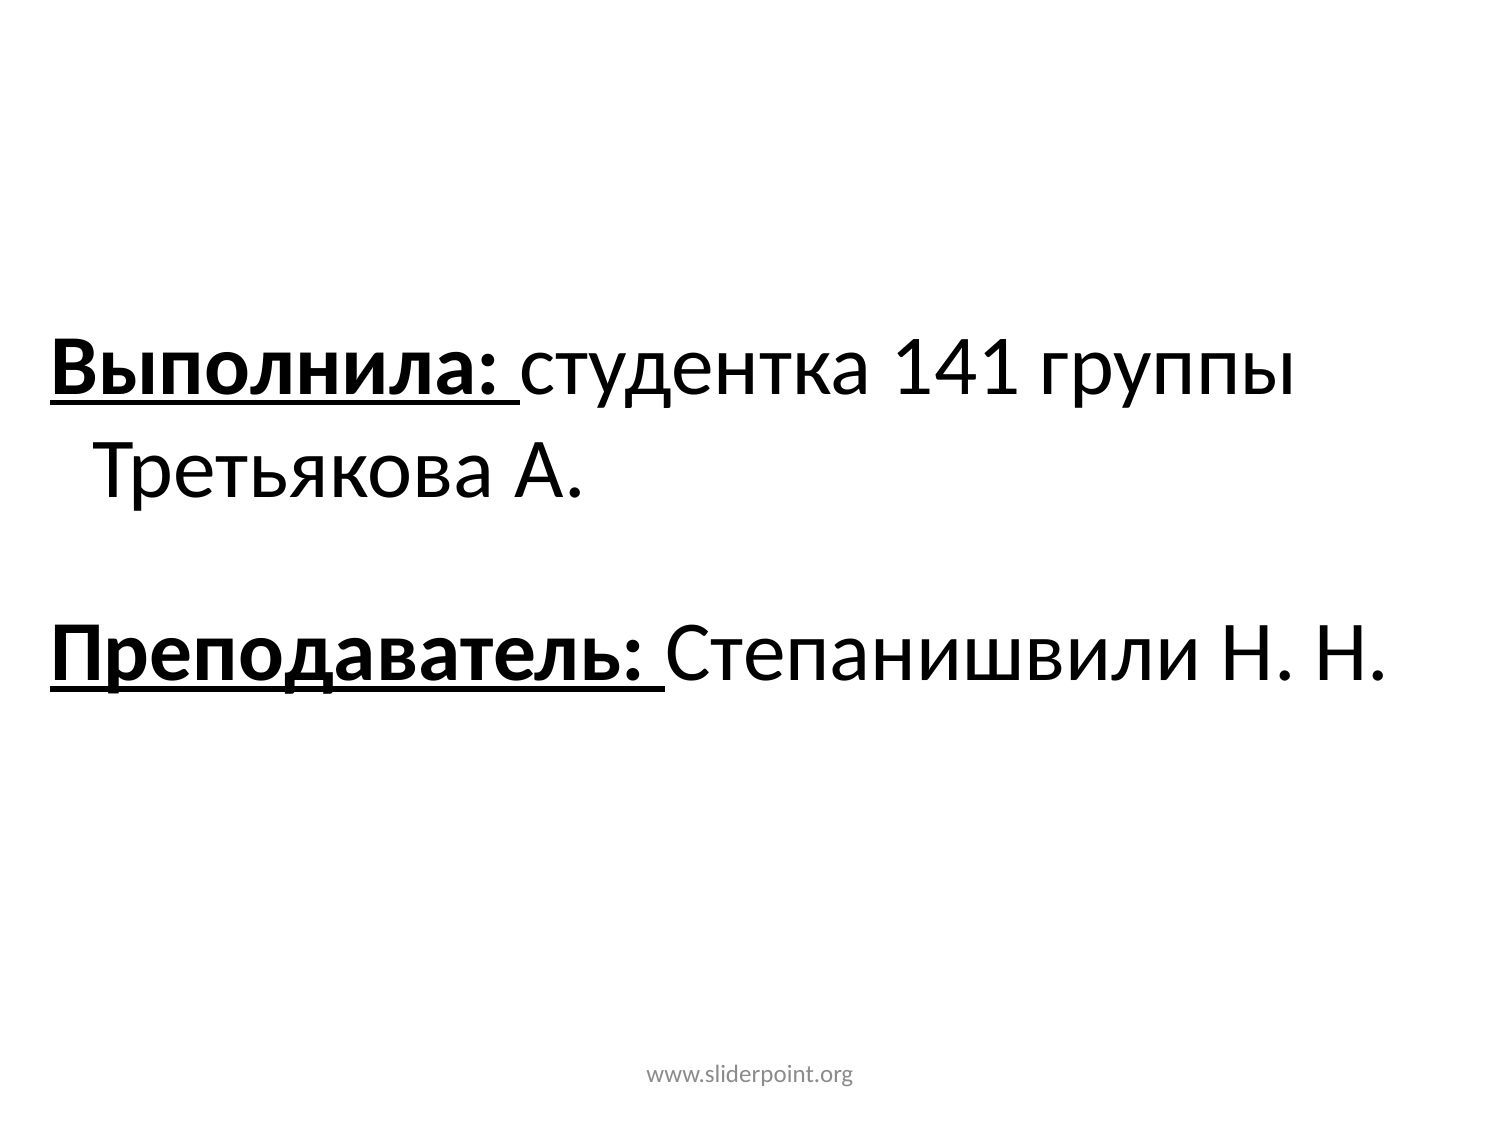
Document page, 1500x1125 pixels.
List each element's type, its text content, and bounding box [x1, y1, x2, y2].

list Выполнила: студентка 141 группы Третьякова А. Преподаватель: Степанишвили Н. Н. [34, 269, 1454, 868]
footer www.sliderpoint.org [512, 1042, 988, 1103]
